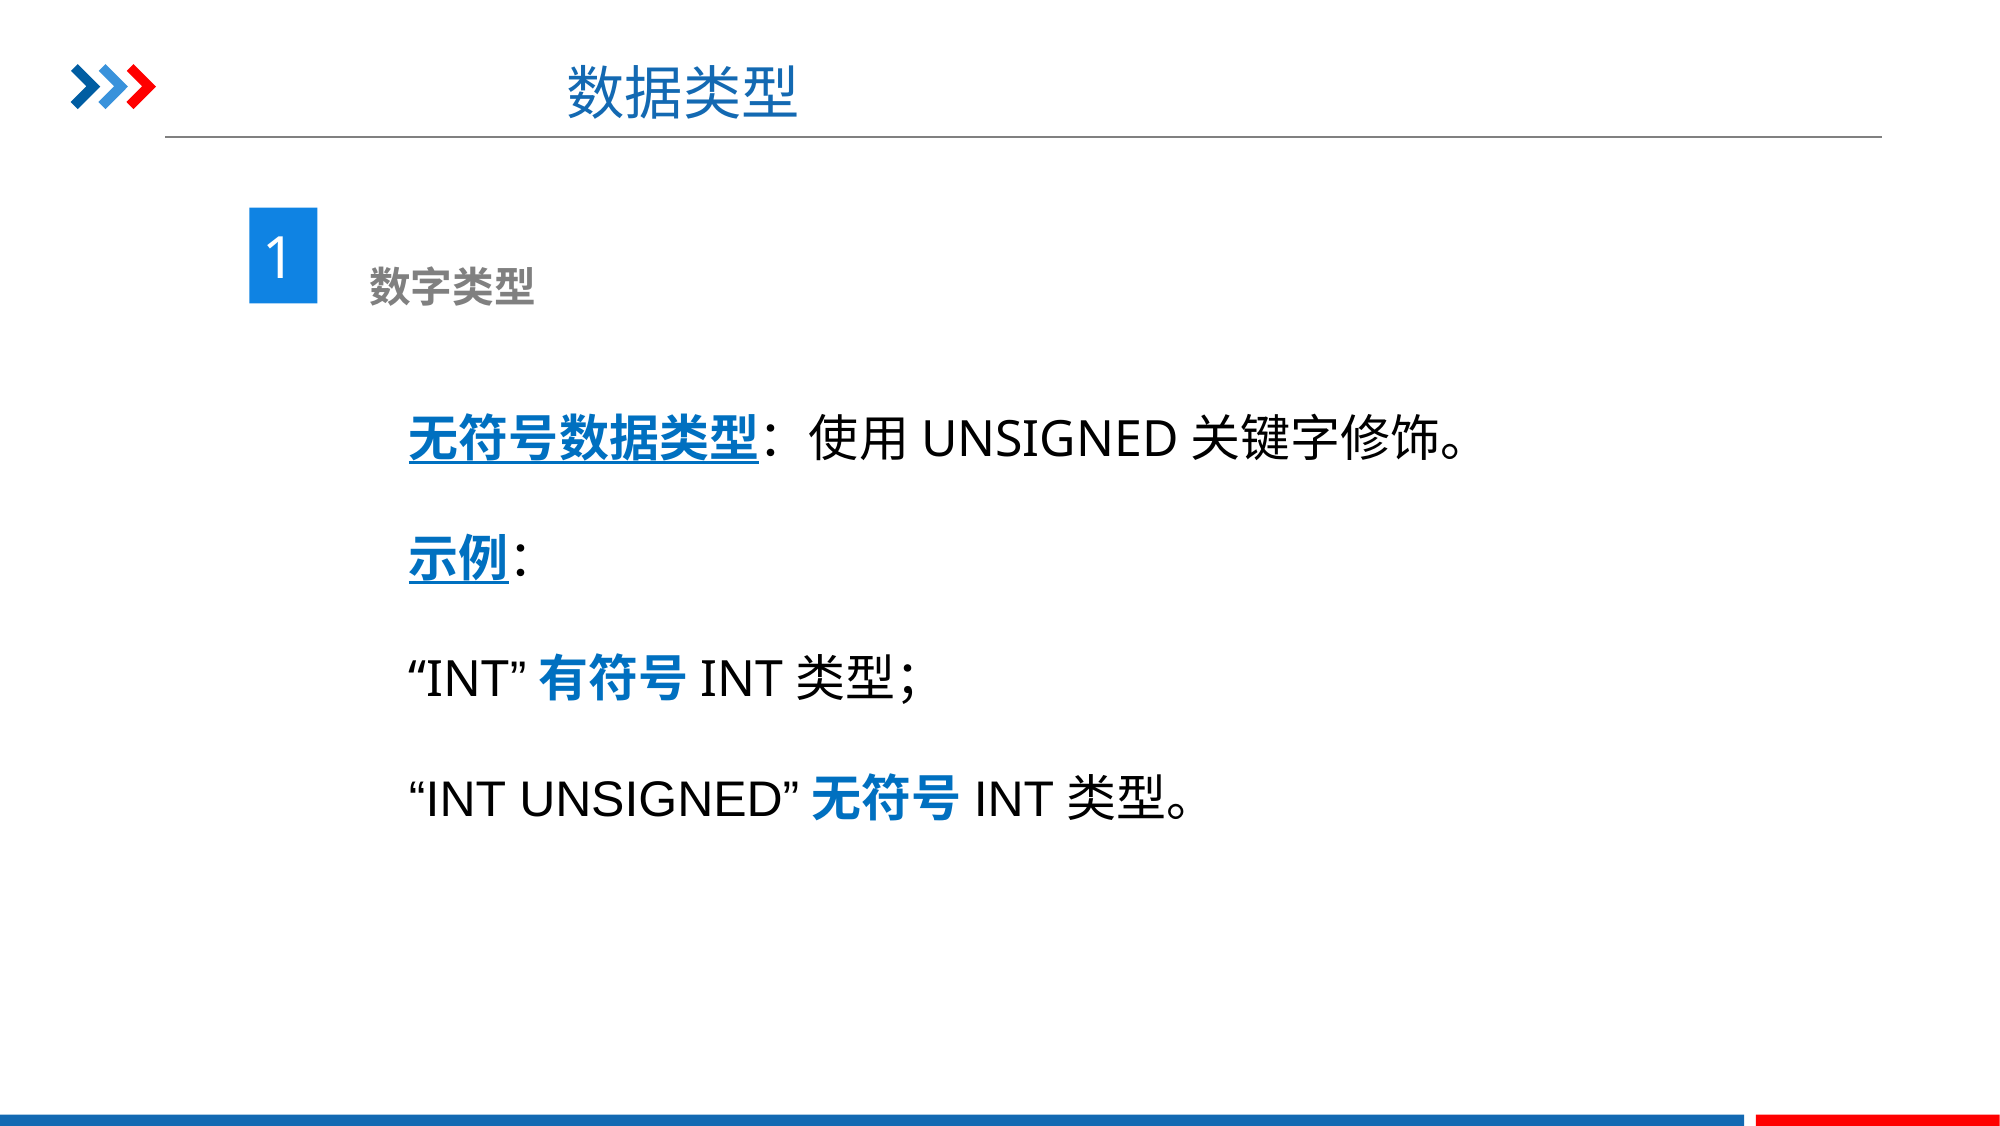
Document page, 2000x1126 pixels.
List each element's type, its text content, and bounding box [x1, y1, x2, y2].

title 数据类型 [521, 25, 1296, 153]
text_box 无符号数据类型：使用UNSIGNED关键字修饰。 示例： “INT”有符号INT类型； “INT UNSIGNED”无符号INT类型。 [394, 339, 1520, 835]
text_box 数字类型 [319, 245, 1092, 380]
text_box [249, 207, 318, 304]
